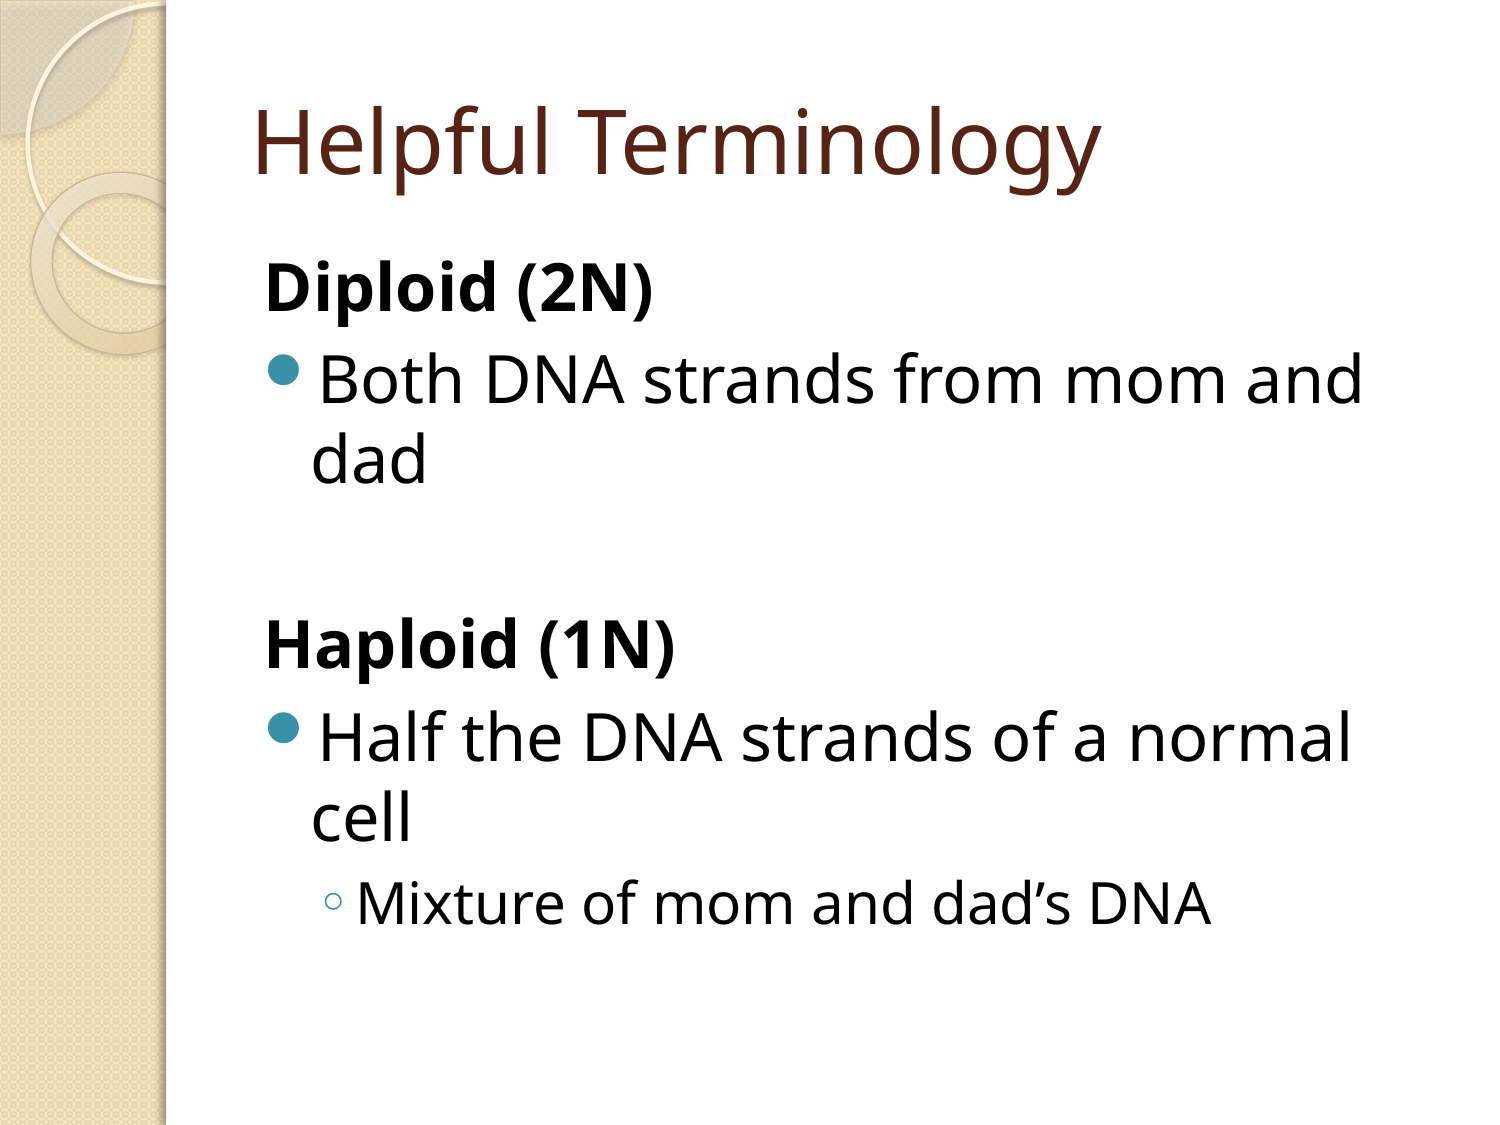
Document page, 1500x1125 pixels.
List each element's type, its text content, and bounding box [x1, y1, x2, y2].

title Helpful Terminology [235, 45, 1466, 233]
list Diploid (2N) Both DNA strands from mom and dad Haploid (1N) Half the DNA strands of a normal cell Mixture of mom and dad’s DNA [235, 237, 1466, 1025]
